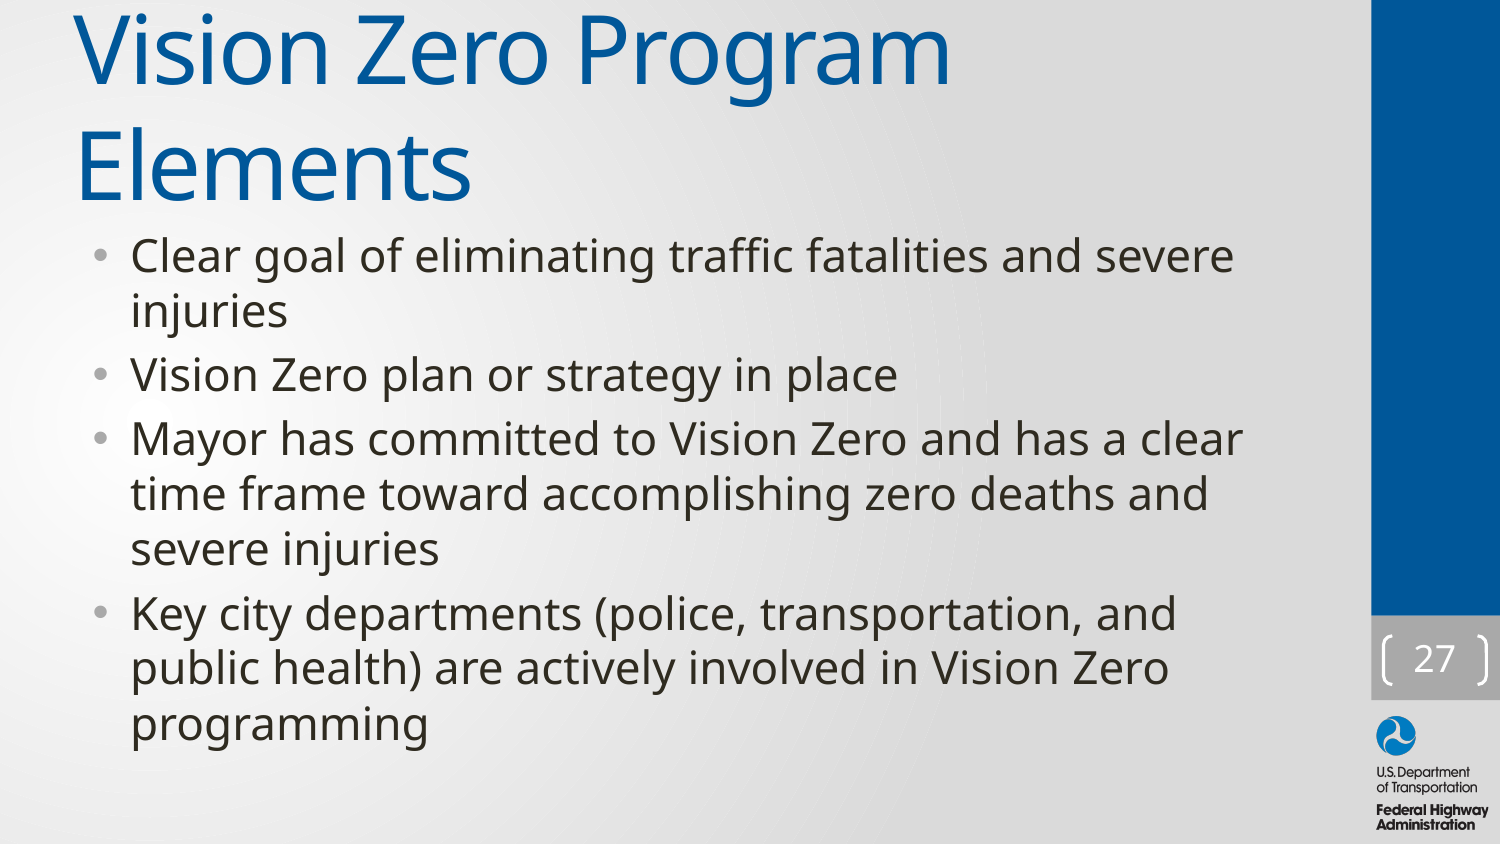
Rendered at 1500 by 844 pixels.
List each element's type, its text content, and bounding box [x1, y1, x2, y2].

title Vision Zero Program Elements [58, 33, 1309, 175]
slide_number 27 [1381, 634, 1488, 687]
list Clear goal of eliminating traffic fatalities and severe injuries Vision Zero plan or strategy in place Mayor has committed to Vision Zero and has a clear time frame toward accomplishing zero deaths and severe injuries Key city departments (police, transportation, and public health) are actively involved in Vision Zero programming [58, 219, 1309, 810]
